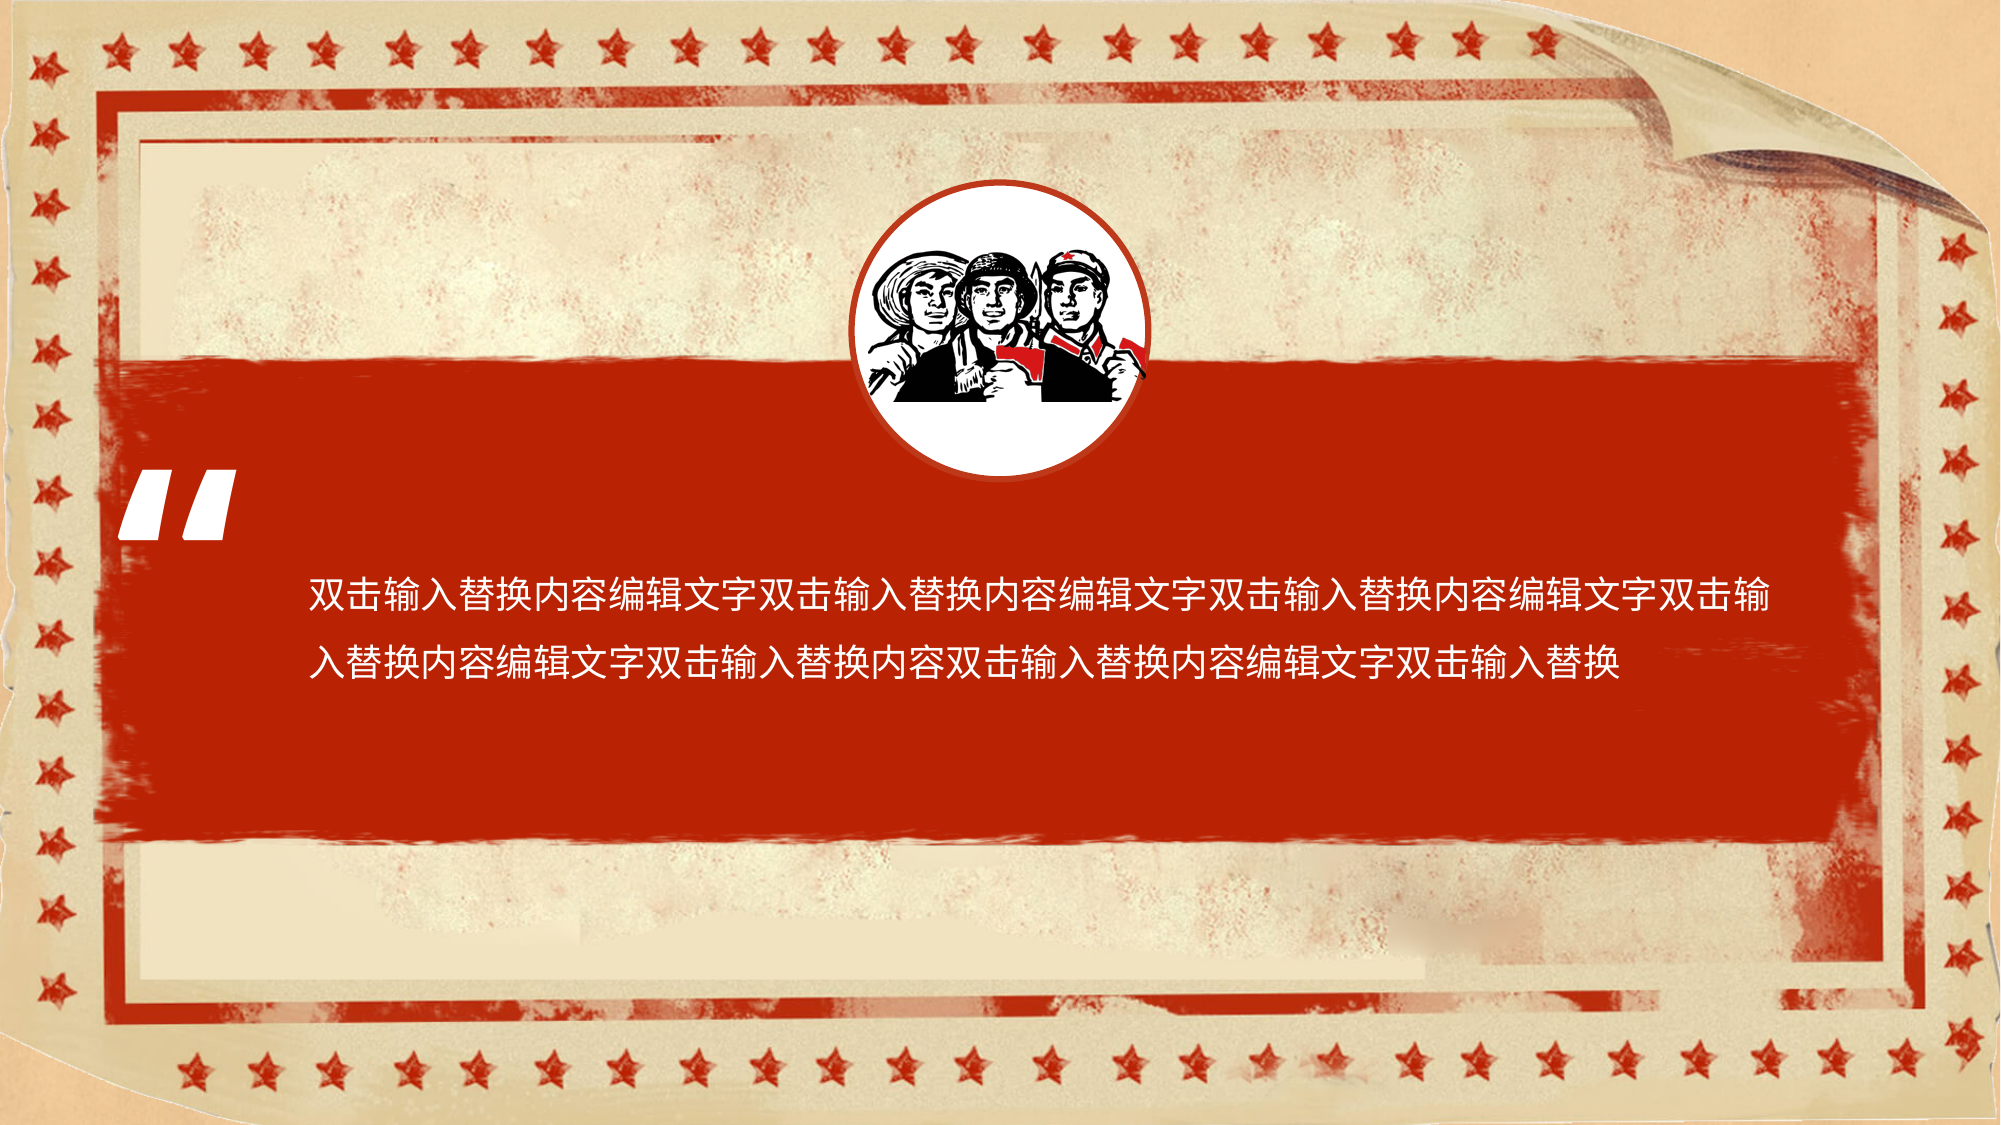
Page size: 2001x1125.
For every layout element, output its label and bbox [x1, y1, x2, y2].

picture [0, 0, 2001, 1125]
text_box [851, 182, 1149, 480]
